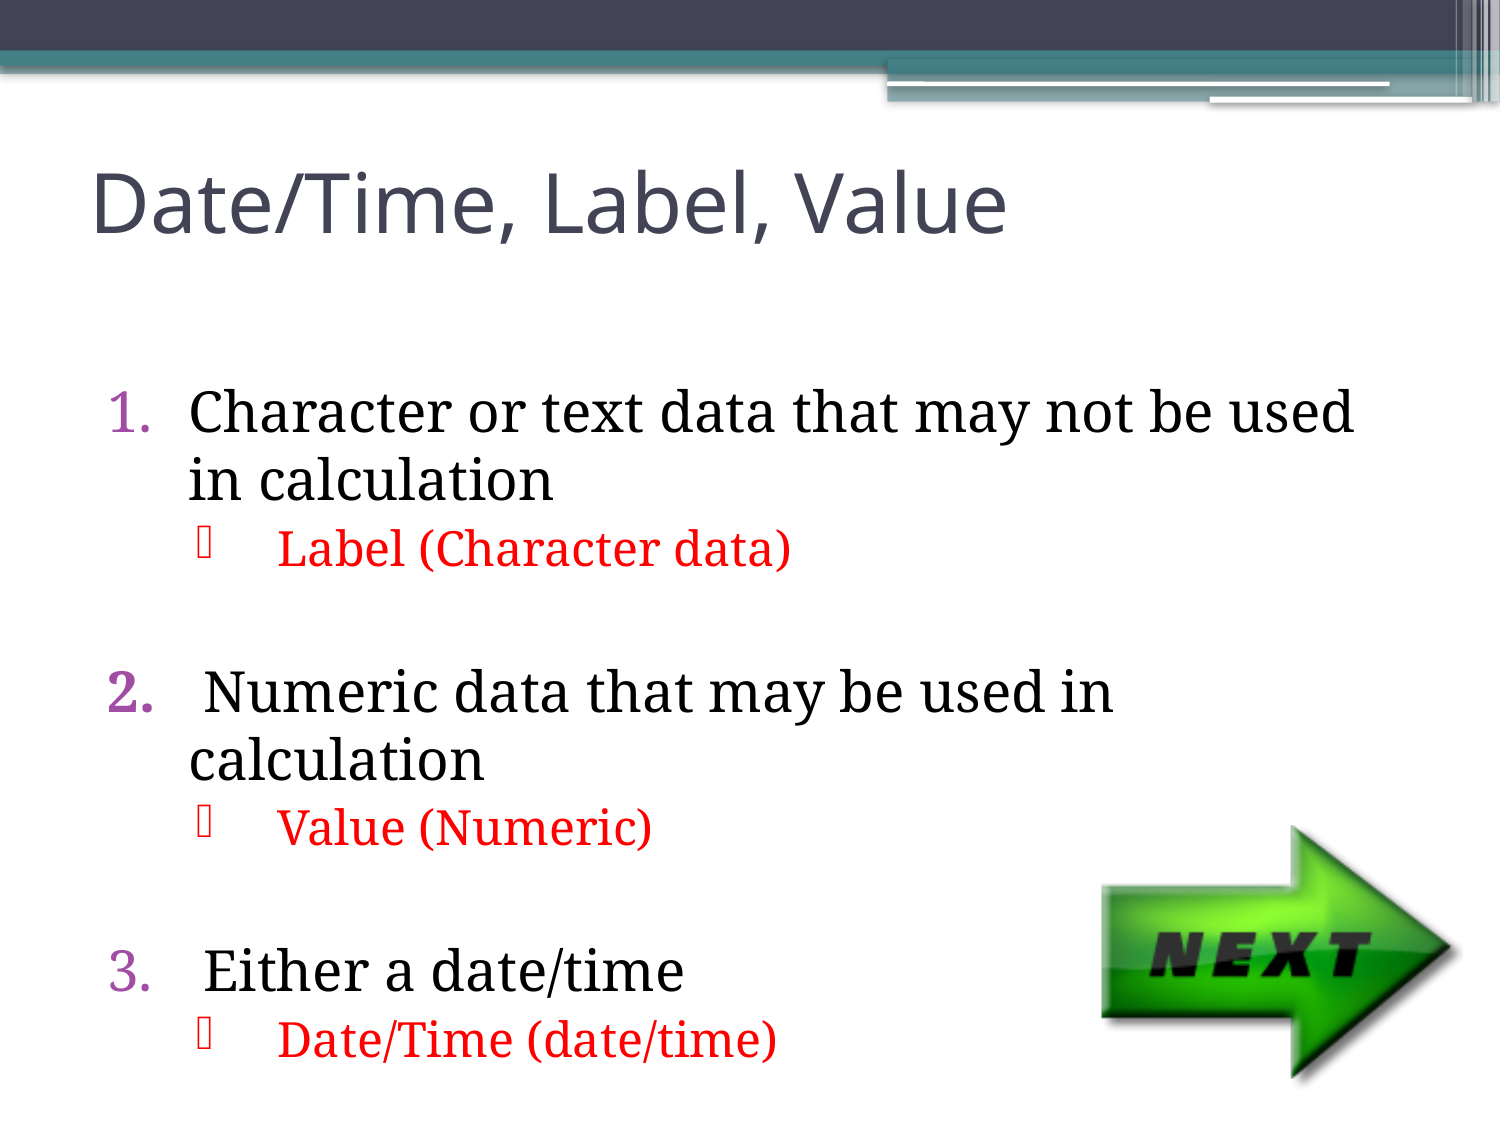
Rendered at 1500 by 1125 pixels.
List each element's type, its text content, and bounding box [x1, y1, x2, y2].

list Character or text data that may not be used in calculation Label (Character data) Numeric data that may be used in calculation Value (Numeric) Either a date/time Date/Time (date/time) [75, 368, 1425, 1079]
picture [1087, 774, 1463, 1125]
title Date/Time, Label, Value [75, 112, 1425, 288]
